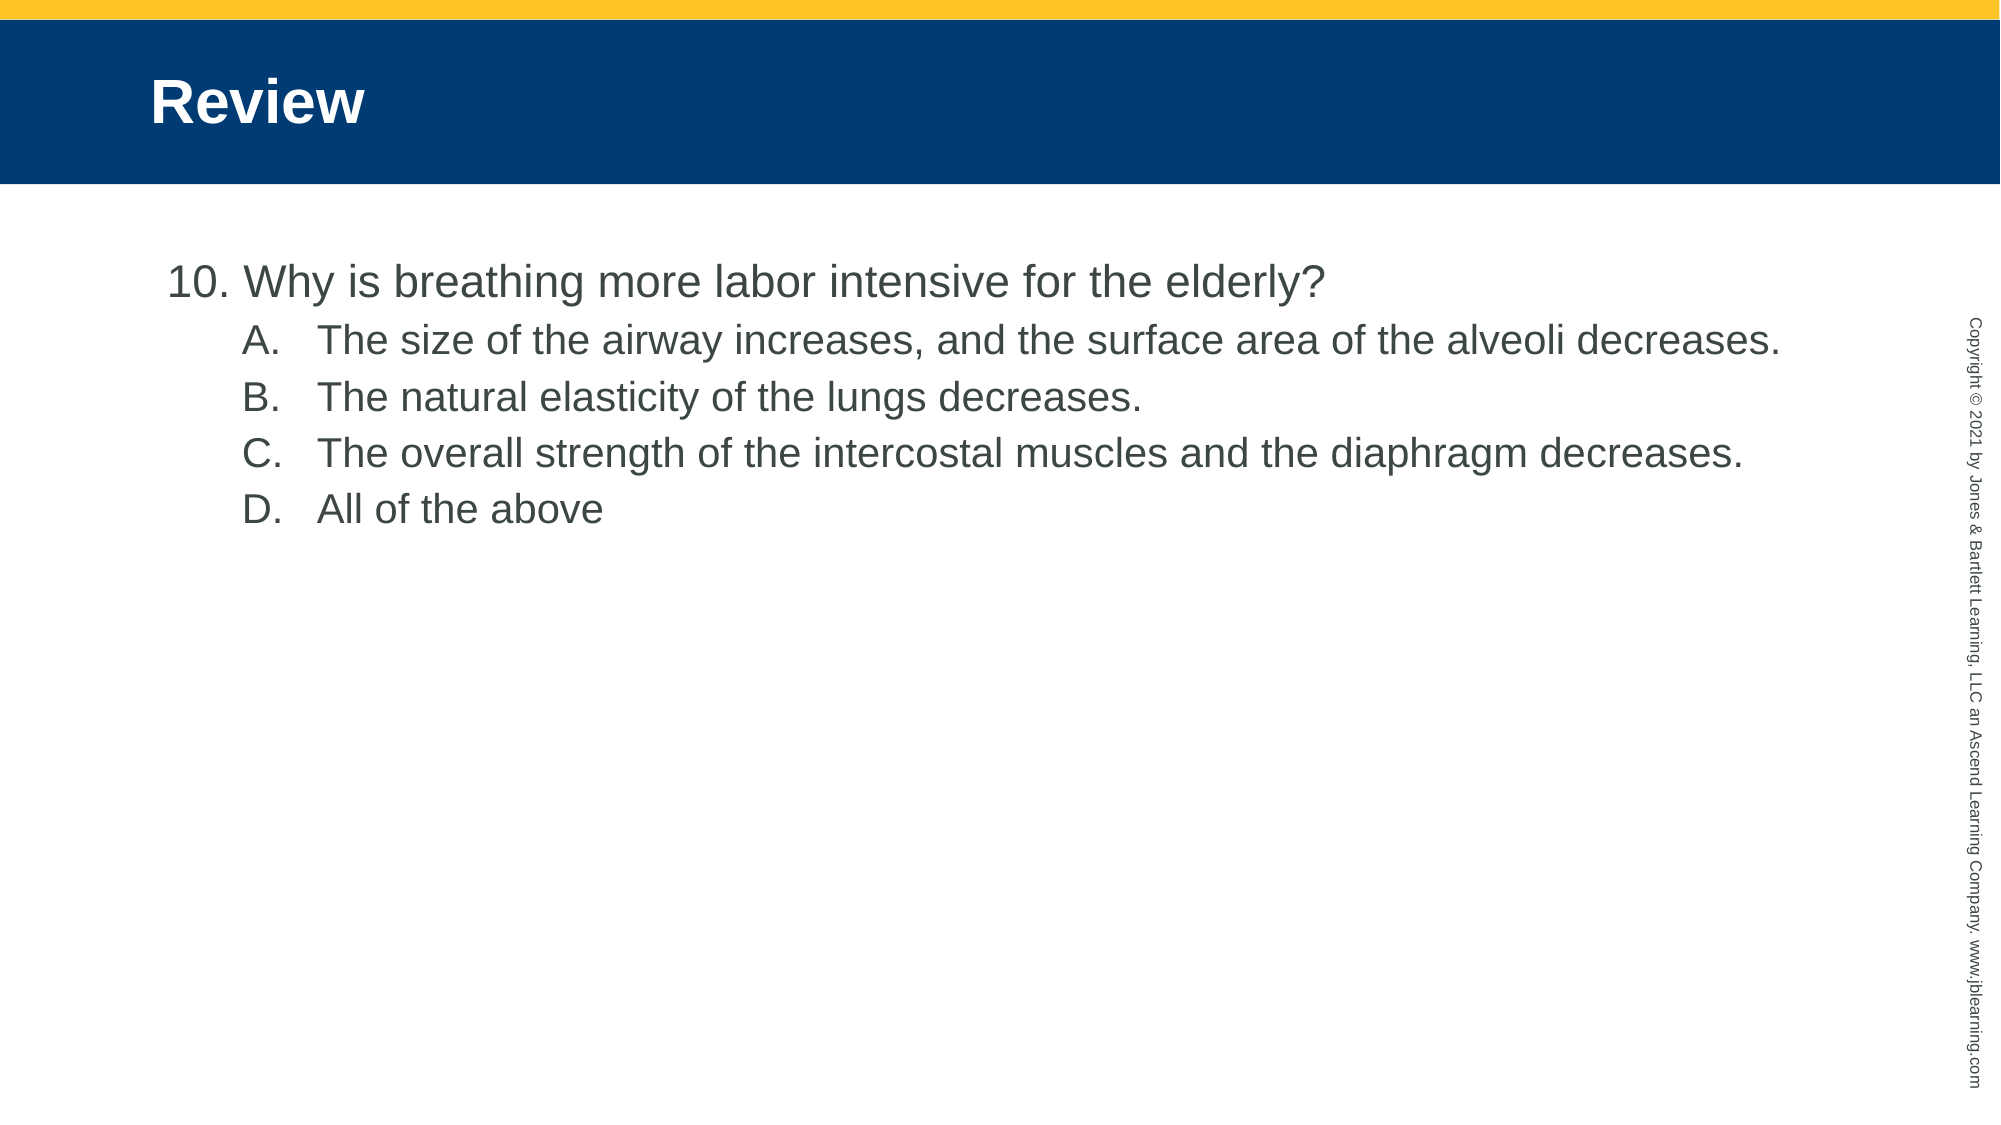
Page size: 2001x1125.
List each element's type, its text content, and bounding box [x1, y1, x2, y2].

title Review [0, 19, 2000, 185]
list 10. Why is breathing more labor intensive for the elderly? The size of the airway increases, and the surface area of the alveoli decreases. The natural elasticity of the lungs decreases. The overall strength of the intercostal muscles and the diaphragm decreases. All of the above [151, 244, 1840, 1016]
